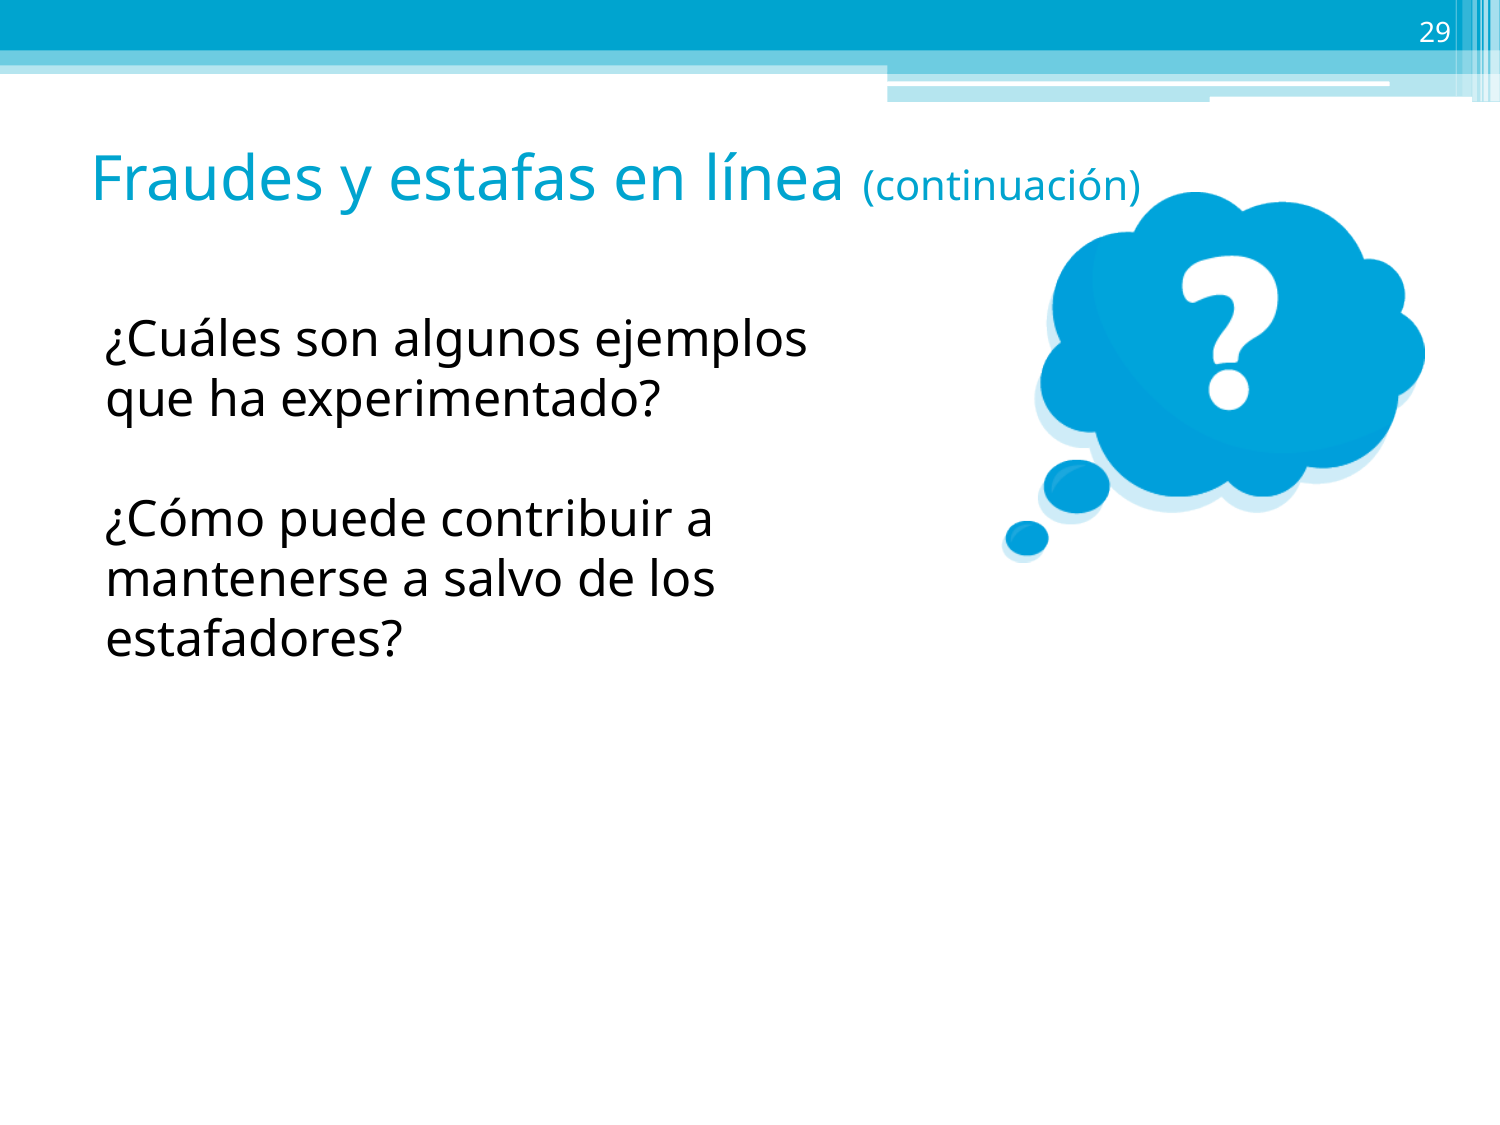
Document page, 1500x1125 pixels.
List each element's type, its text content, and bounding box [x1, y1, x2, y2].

picture [1085, 192, 1095, 197]
picture [1001, 192, 1425, 563]
slide_number 29 [1340, 0, 1466, 61]
picture [1204, 192, 1425, 347]
picture [1182, 256, 1278, 364]
text_box ¿Cuáles son algunos ejemplos que ha experimentado? ¿Cómo puede contribuir a mantenerse a salvo de los estafadores? [90, 298, 906, 822]
picture [1005, 192, 1015, 197]
picture [1029, 192, 1038, 197]
picture [1209, 370, 1249, 410]
title Fraudes y estafas en línea (continuación) [75, 87, 1425, 263]
